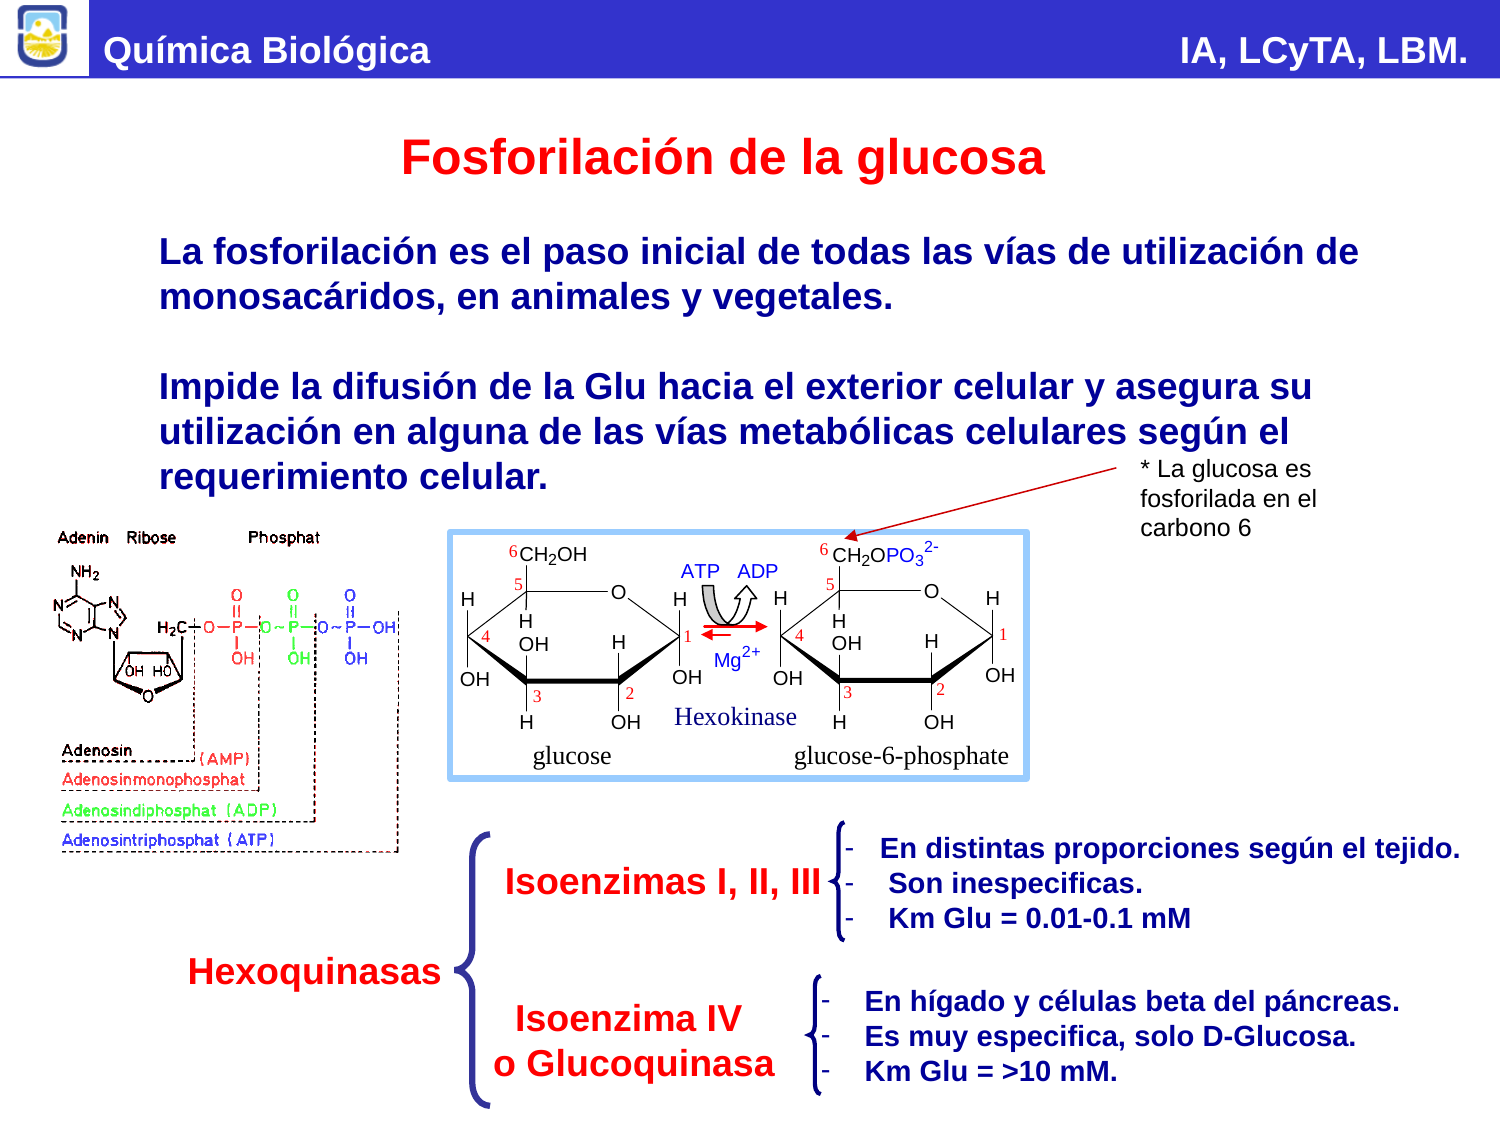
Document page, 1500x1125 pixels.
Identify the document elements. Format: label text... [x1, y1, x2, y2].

text_box Isoenzima IV o Glucoquinasa [478, 986, 790, 1092]
text_box Isoenzimas I, II, III [490, 849, 829, 910]
text_box * La glucosa es fosforilada en el carbono 6 [1125, 444, 1409, 550]
text_box Fosforilación de la glucosa [385, 116, 1061, 193]
text_box En distintas proporciones según el tejido. Son inespecificas. Km Glu = 0.01-0.1 mM [829, 821, 1477, 943]
text_box La fosforilación es el paso inicial de todas las vías de utilización de monosacáridos, en animales y vegetales. Impide la difusión de la Glu hacia el exterior celular y asegura su utilización en alguna de las vías metabólicas celulares según el requerimiento celular. [144, 219, 1400, 506]
picture [28, 516, 420, 870]
text_box Hexoquinasas [172, 939, 457, 1000]
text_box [445, 526, 1032, 782]
text_box En hígado y células beta del páncreas. Es muy especifica, solo D-Glucosa. Km Glu = >10 mM. [806, 974, 1416, 1095]
text_box [454, 834, 491, 1106]
text_box [809, 975, 821, 1095]
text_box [0, 0, 1500, 83]
